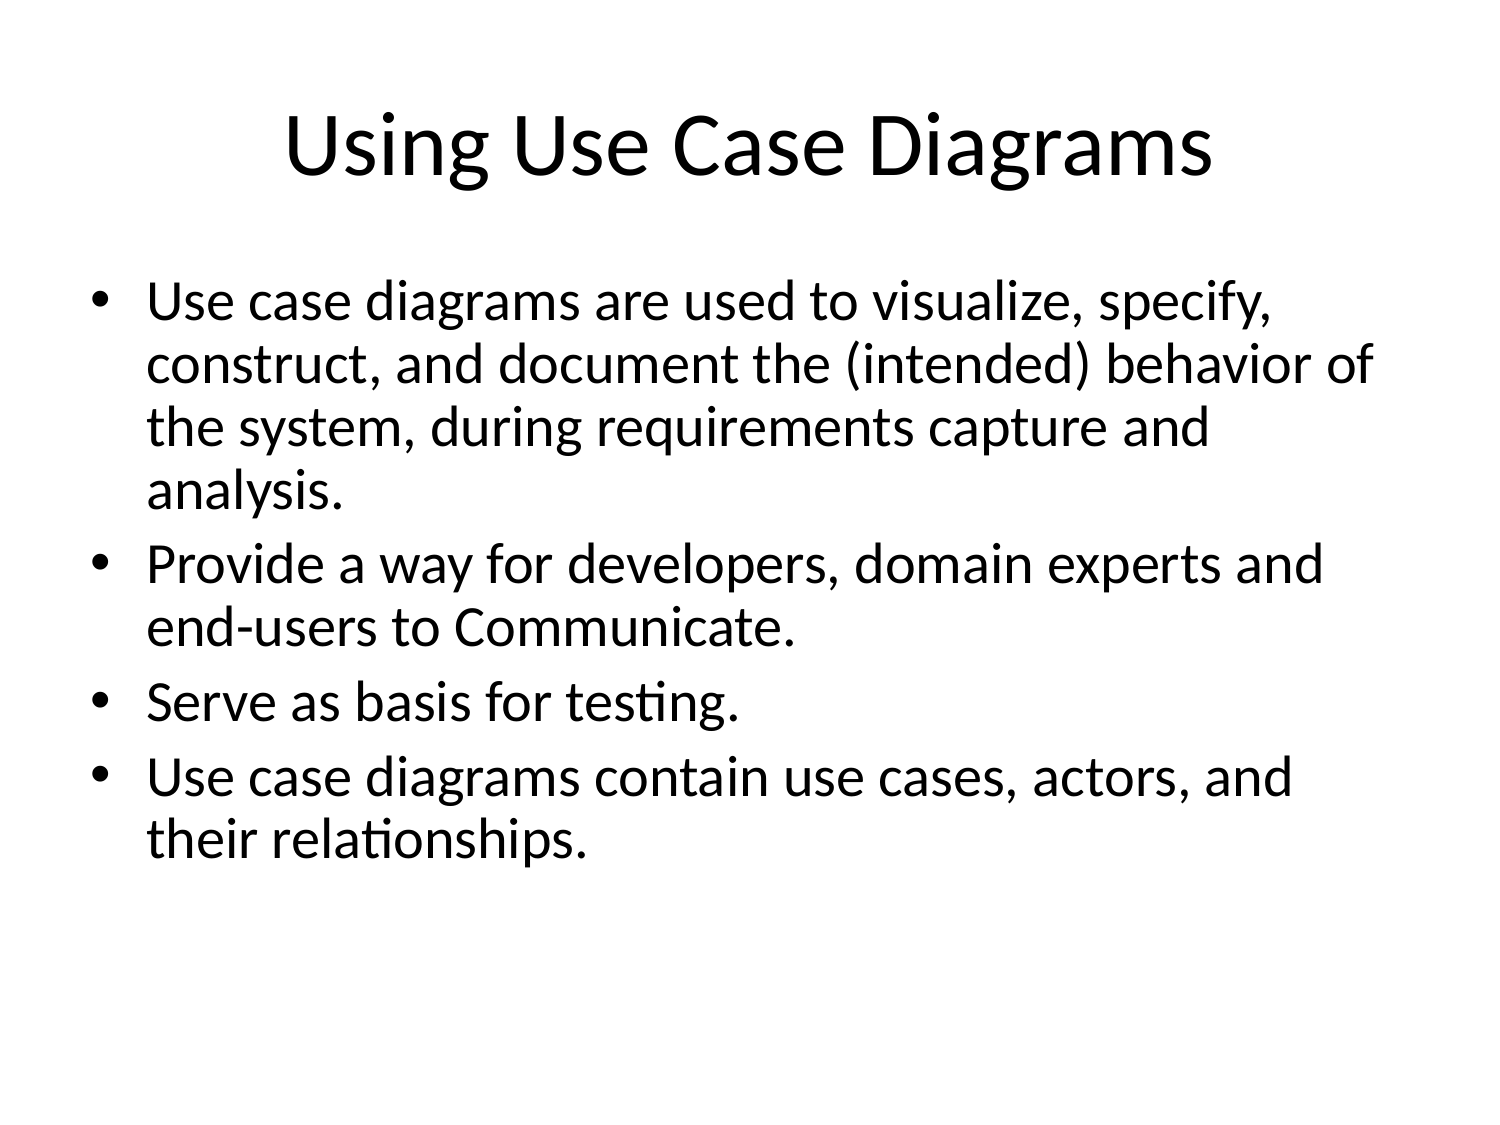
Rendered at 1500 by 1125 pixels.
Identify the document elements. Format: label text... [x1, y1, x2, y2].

list Use case diagrams are used to visualize, specify, construct, and document the (intended) behavior of the system, during requirements capture and analysis. Provide a way for developers, domain experts and end-users to Communicate. Serve as basis for testing. Use case diagrams contain use cases, actors, and their relationships. [75, 262, 1425, 1005]
title Using Use Case Diagrams [75, 45, 1425, 233]
